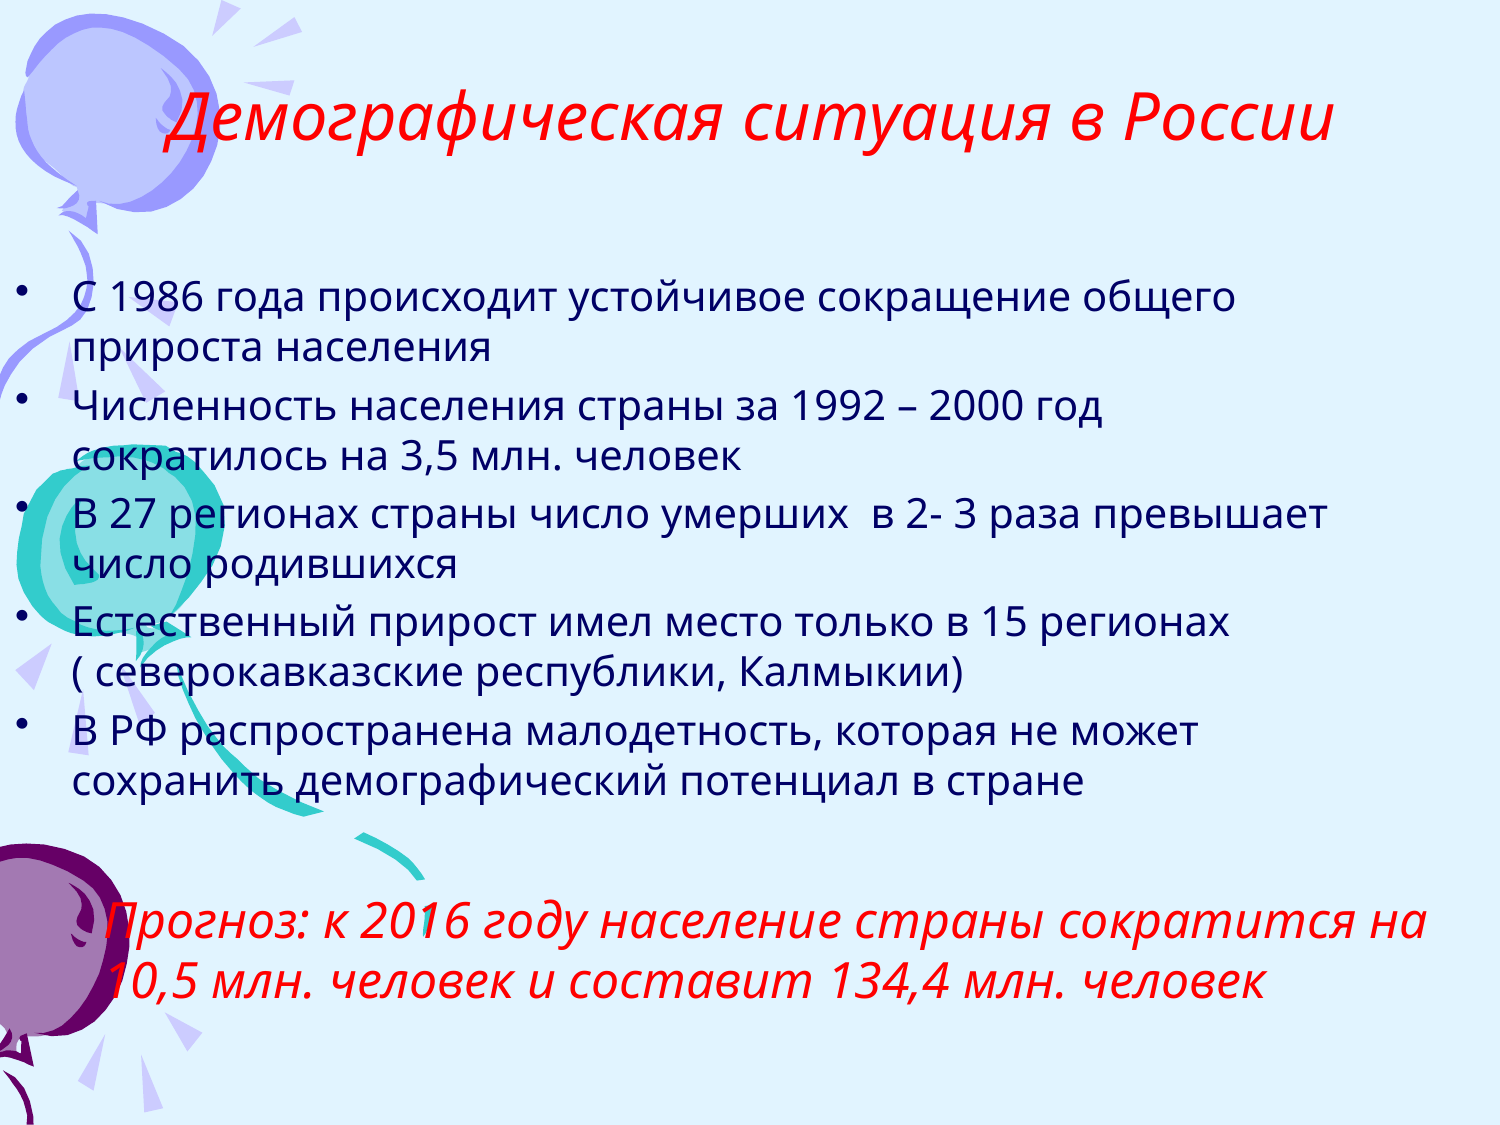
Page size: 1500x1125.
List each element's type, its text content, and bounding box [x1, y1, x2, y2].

list С 1986 года происходит устойчивое сокращение общего прироста населения Численность населения страны за 1992 – 2000 год сократилось на 3,5 млн. человек В 27 регионах страны число умерших в 2- 3 раза превышает число родившихся Естественный прирост имел место только в 15 регионах ( северокавказские республики, Калмыкии) В РФ распространена малодетность, которая не может сохранить демографический потенциал в стране [0, 262, 1351, 994]
text_box Прогноз: к 2016 году население страны сократится на 10,5 млн. человек и составит 134,4 млн. человек [88, 881, 1447, 1017]
text_box Демографическая ситуация в России [41, 66, 1465, 161]
